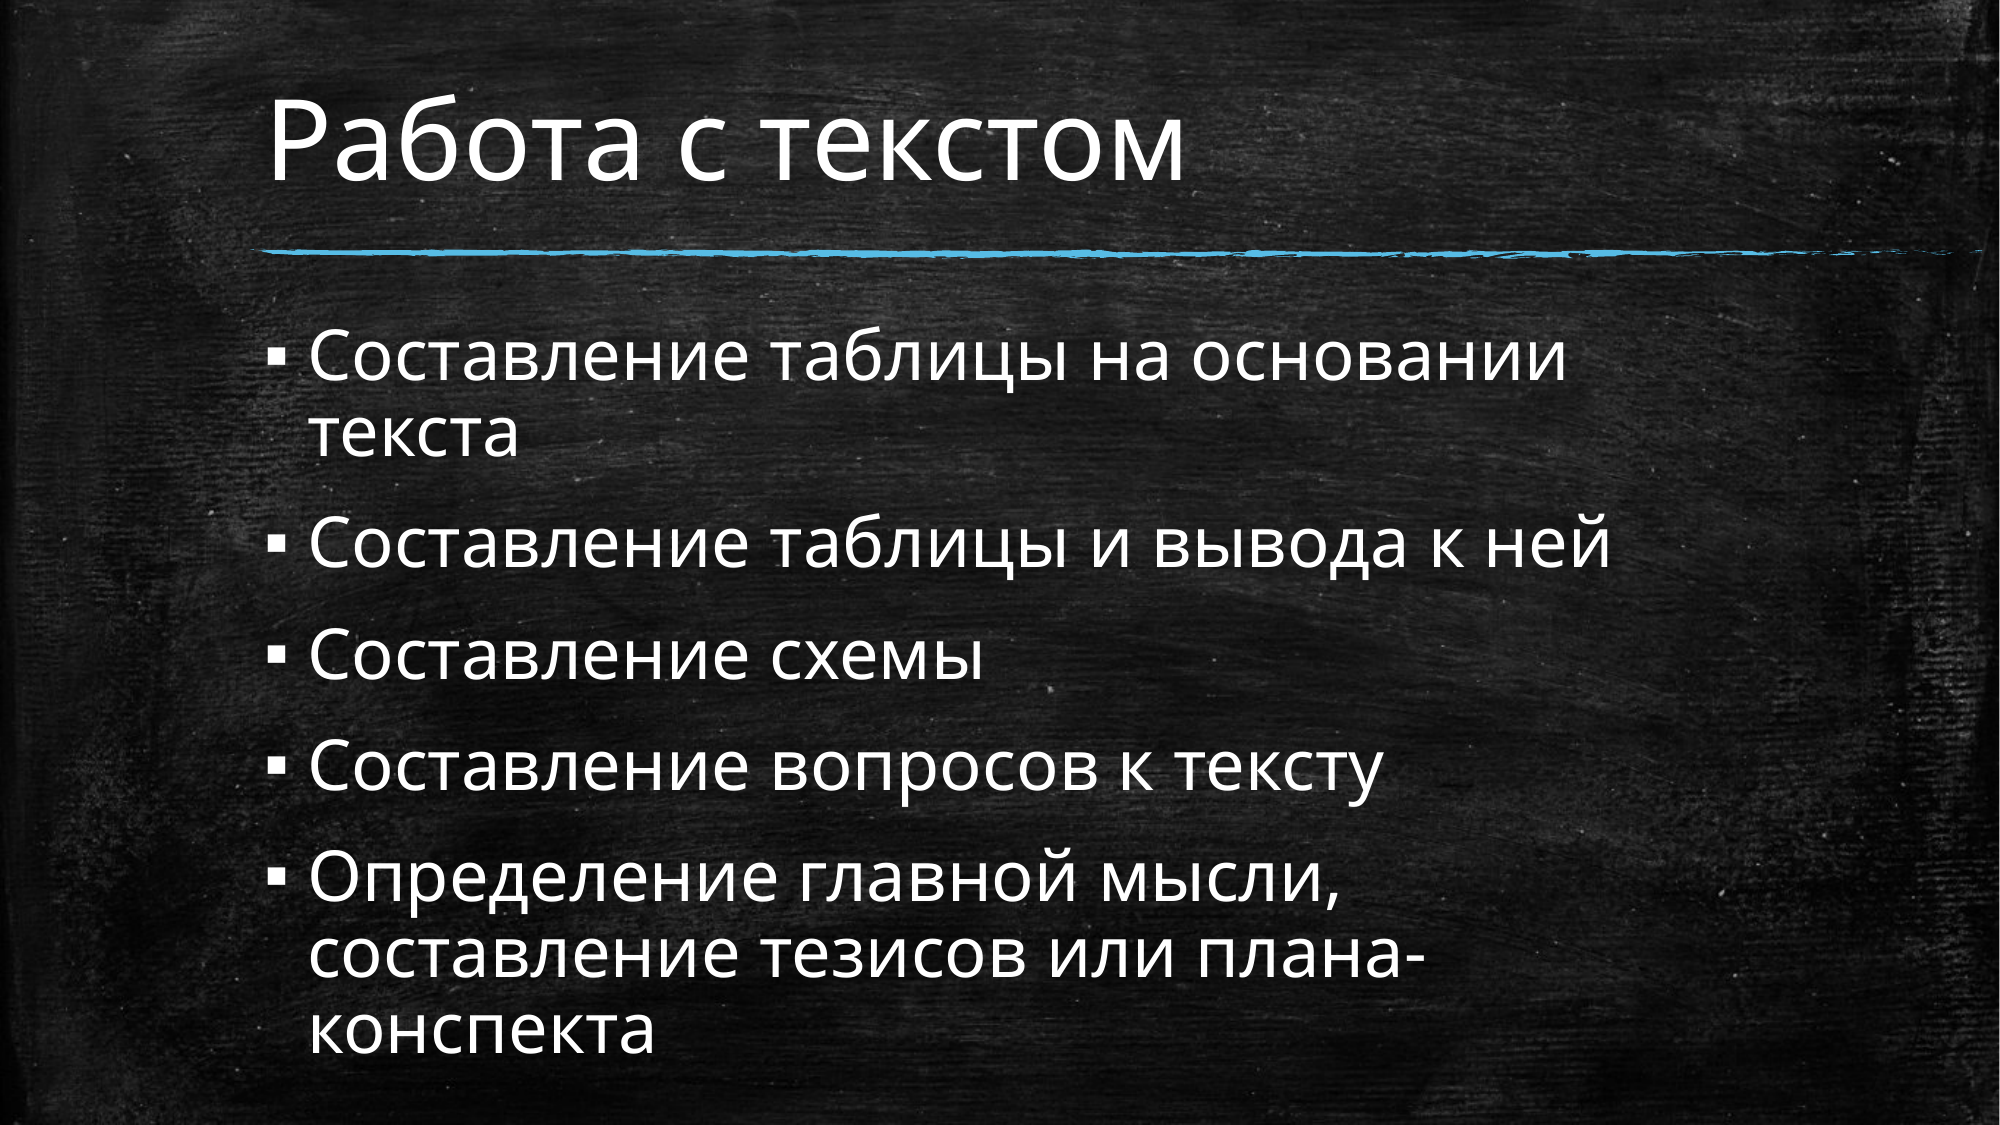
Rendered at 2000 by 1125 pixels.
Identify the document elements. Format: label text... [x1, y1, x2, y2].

title Работа с текстом [249, 45, 1750, 213]
list Составление таблицы на основании текста Составление таблицы и вывода к ней Составление схемы Составление вопросов к тексту Определение главной мысли, составление тезисов или плана-конспекта [249, 312, 1750, 1079]
